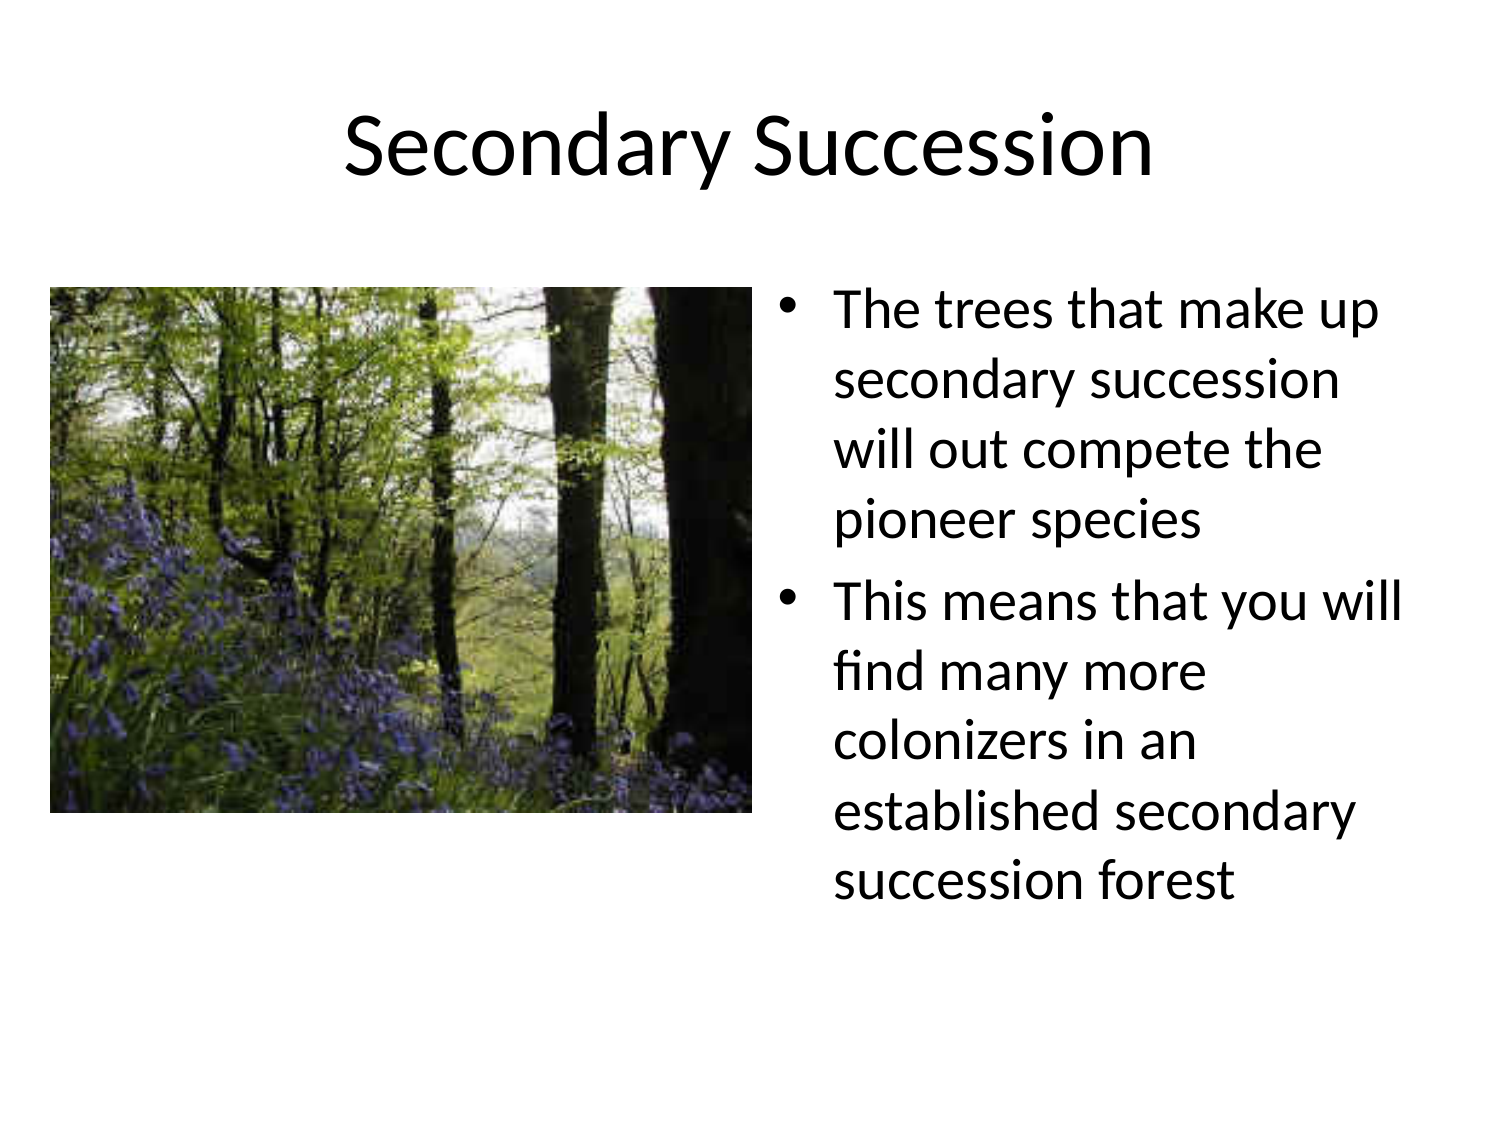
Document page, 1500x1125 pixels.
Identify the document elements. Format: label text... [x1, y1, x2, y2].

list The trees that make up secondary succession will out compete the pioneer species This means that you will find many more colonizers in an established secondary succession forest [762, 262, 1425, 1005]
title Secondary Succession [75, 45, 1425, 233]
picture [49, 287, 752, 813]
